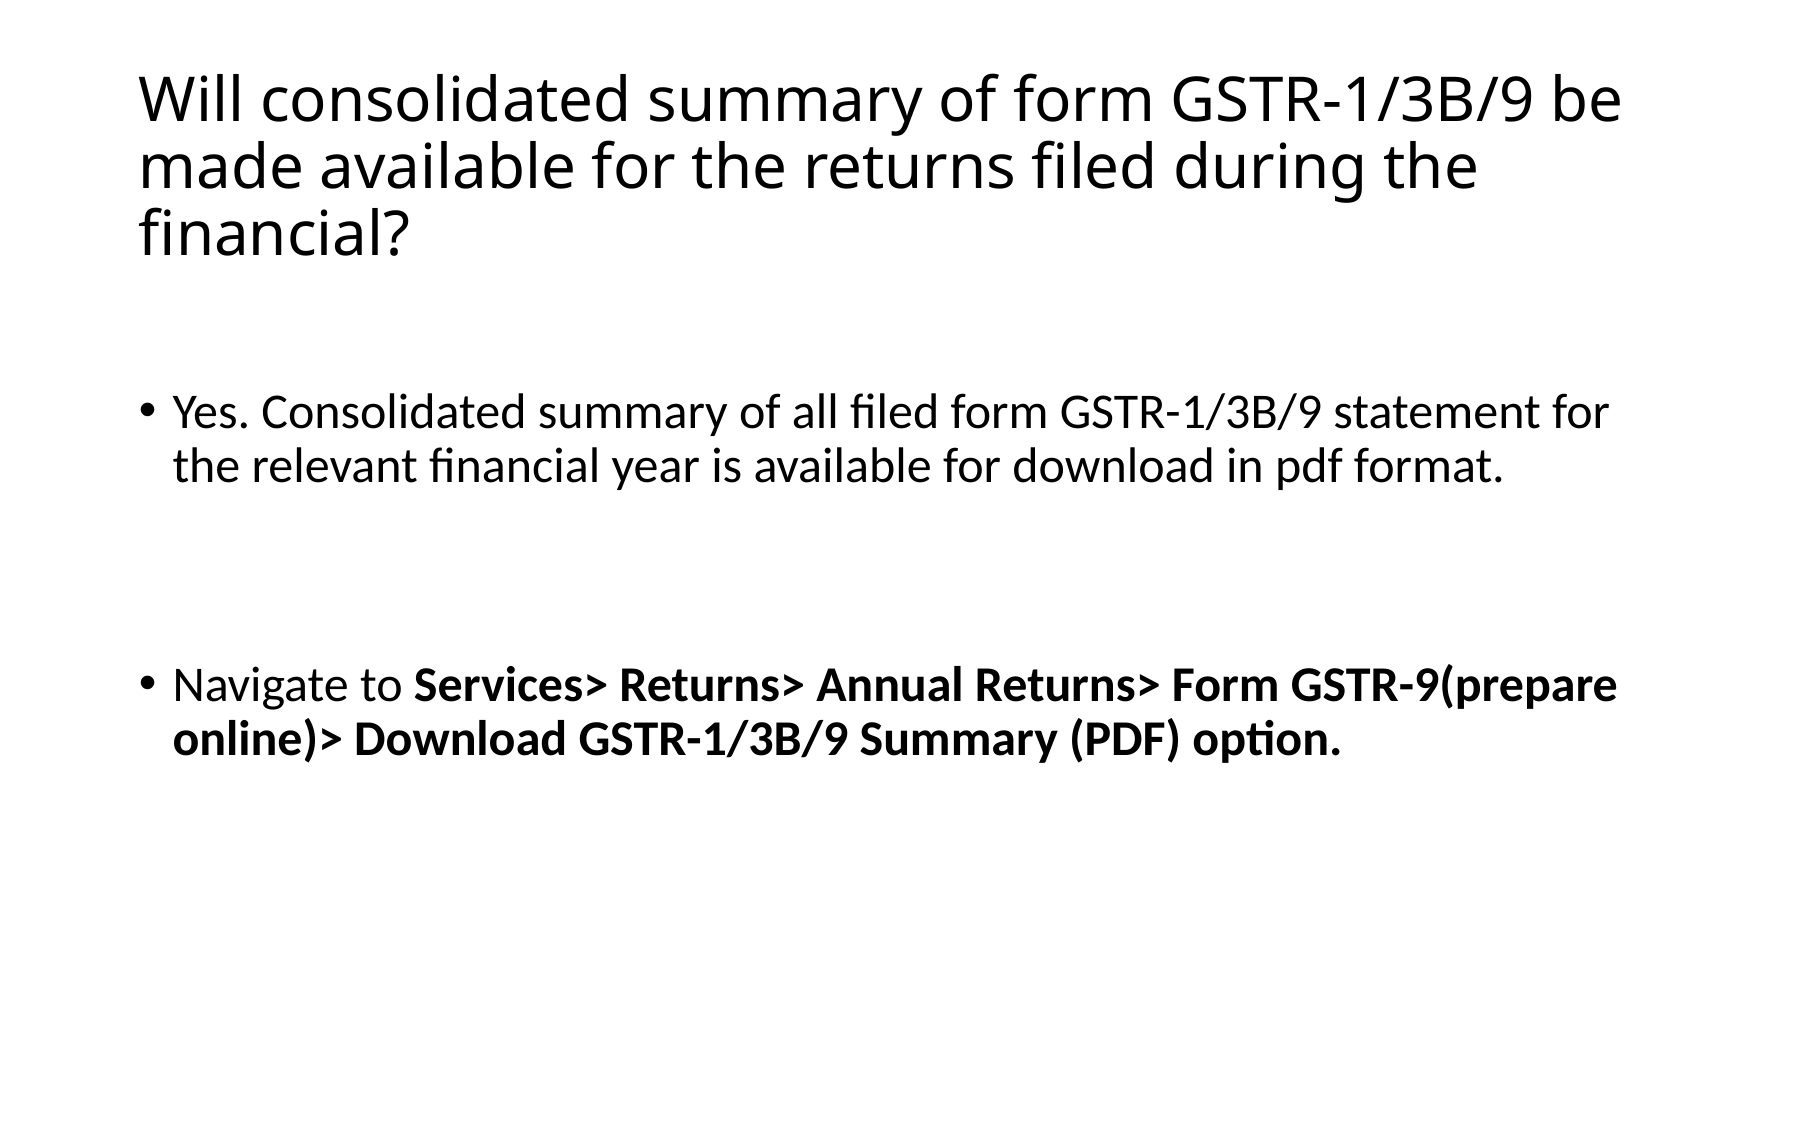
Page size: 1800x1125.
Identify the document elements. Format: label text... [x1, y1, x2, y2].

title Will consolidated summary of form GSTR-1/3B/9 be made available for the returns filed during the financial? [123, 59, 1677, 278]
list Yes. Consolidated summary of all filed form GSTR-1/3B/9 statement for the relevant financial year is available for download in pdf format. Navigate to Services> Returns> Annual Returns> Form GSTR-9(prepare online)> Download GSTR-1/3B/9 Summary (PDF) option. [123, 299, 1677, 1014]
